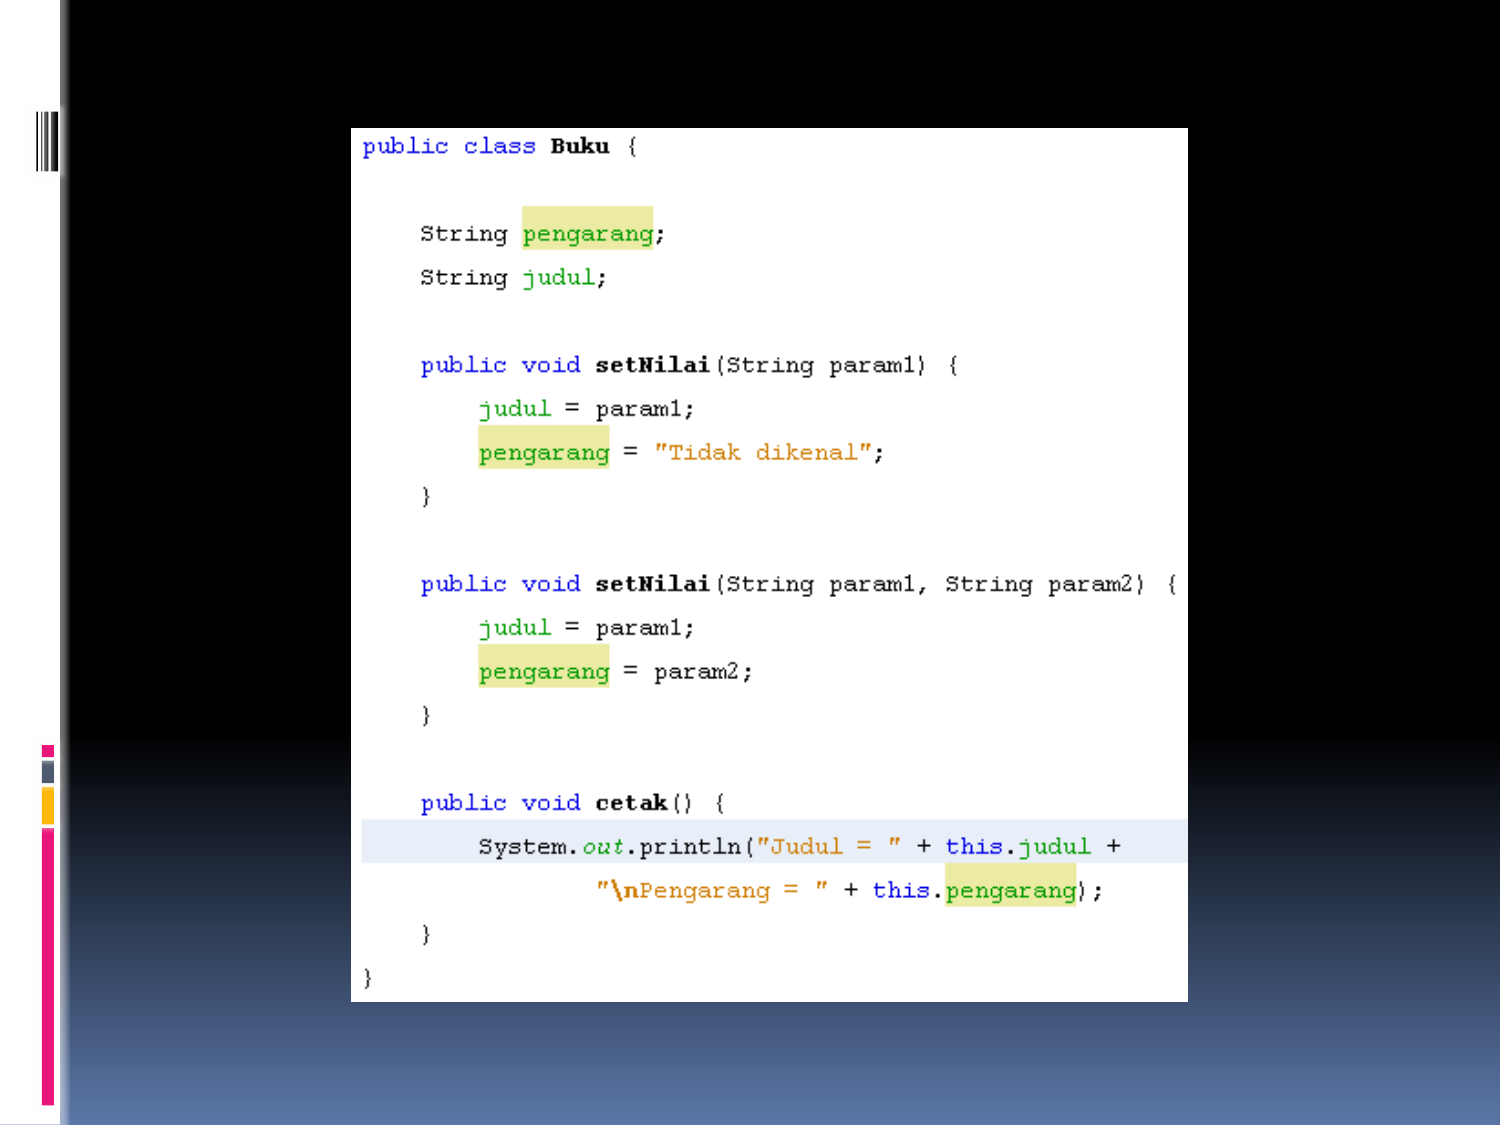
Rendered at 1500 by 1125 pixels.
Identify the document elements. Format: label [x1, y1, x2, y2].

list [351, 128, 1189, 1002]
